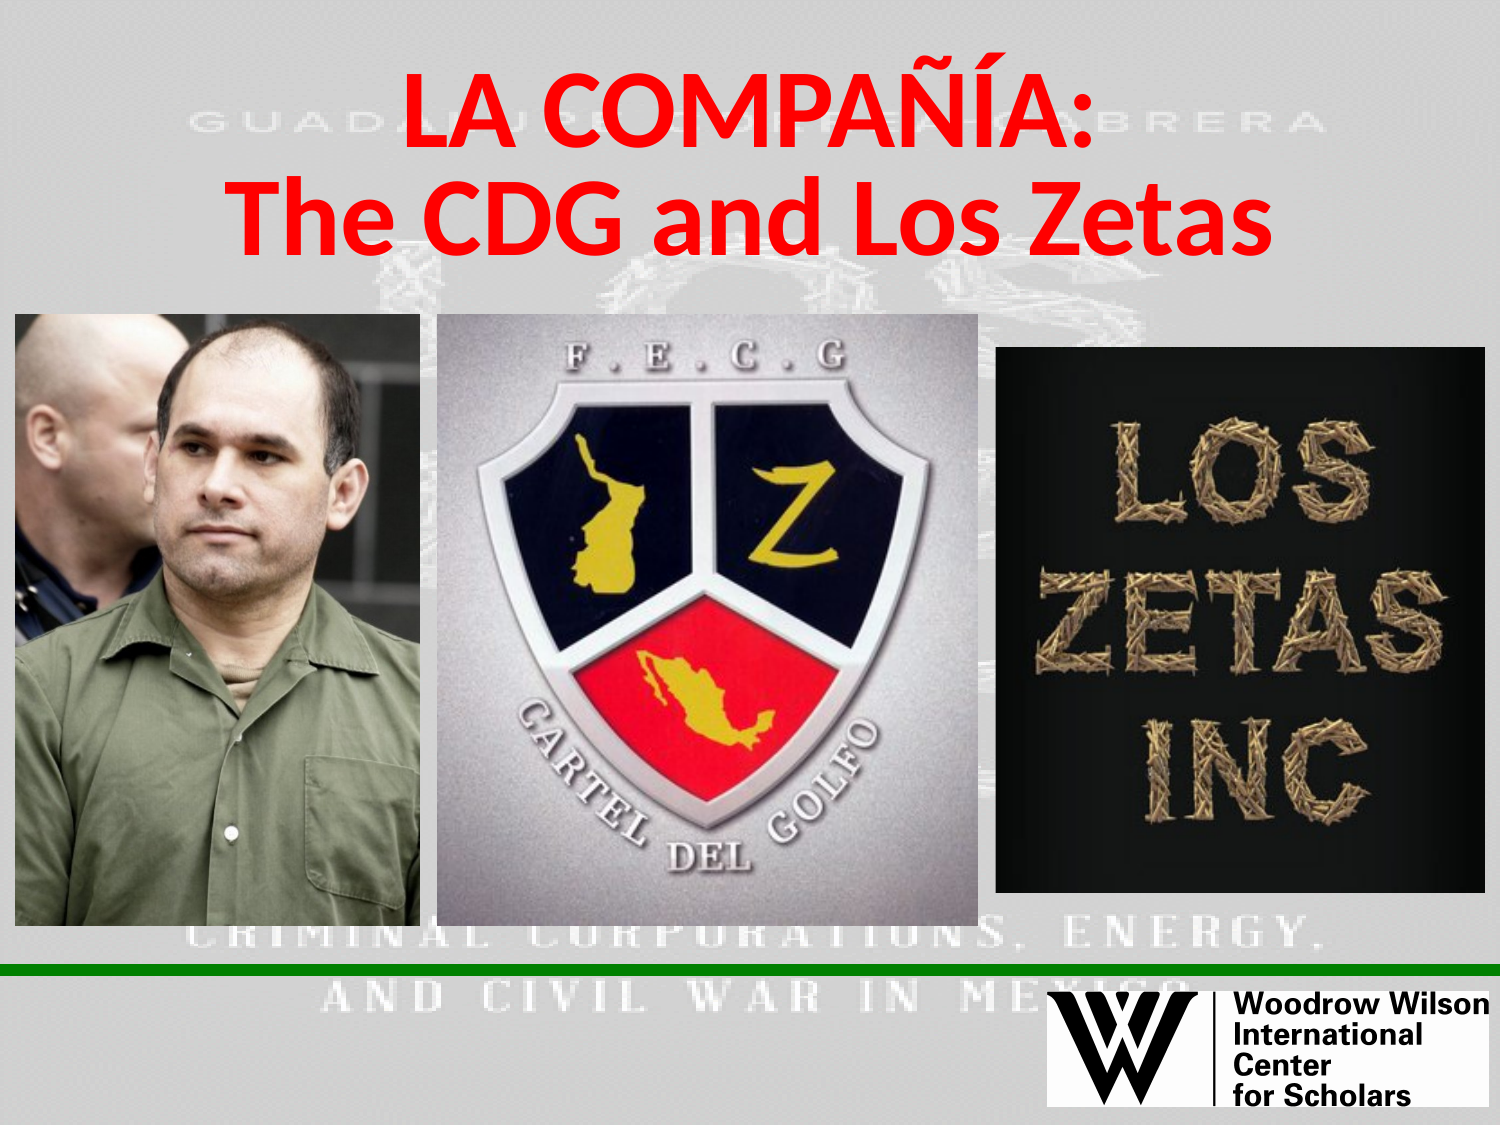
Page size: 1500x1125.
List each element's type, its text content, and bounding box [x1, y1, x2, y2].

text_box [0, 962, 1500, 978]
picture [1047, 991, 1489, 1108]
text_box LA COMPAÑÍA: The CDG and Los Zetas [209, 53, 1291, 285]
picture [995, 347, 1486, 893]
picture [437, 313, 978, 927]
picture [14, 313, 420, 927]
